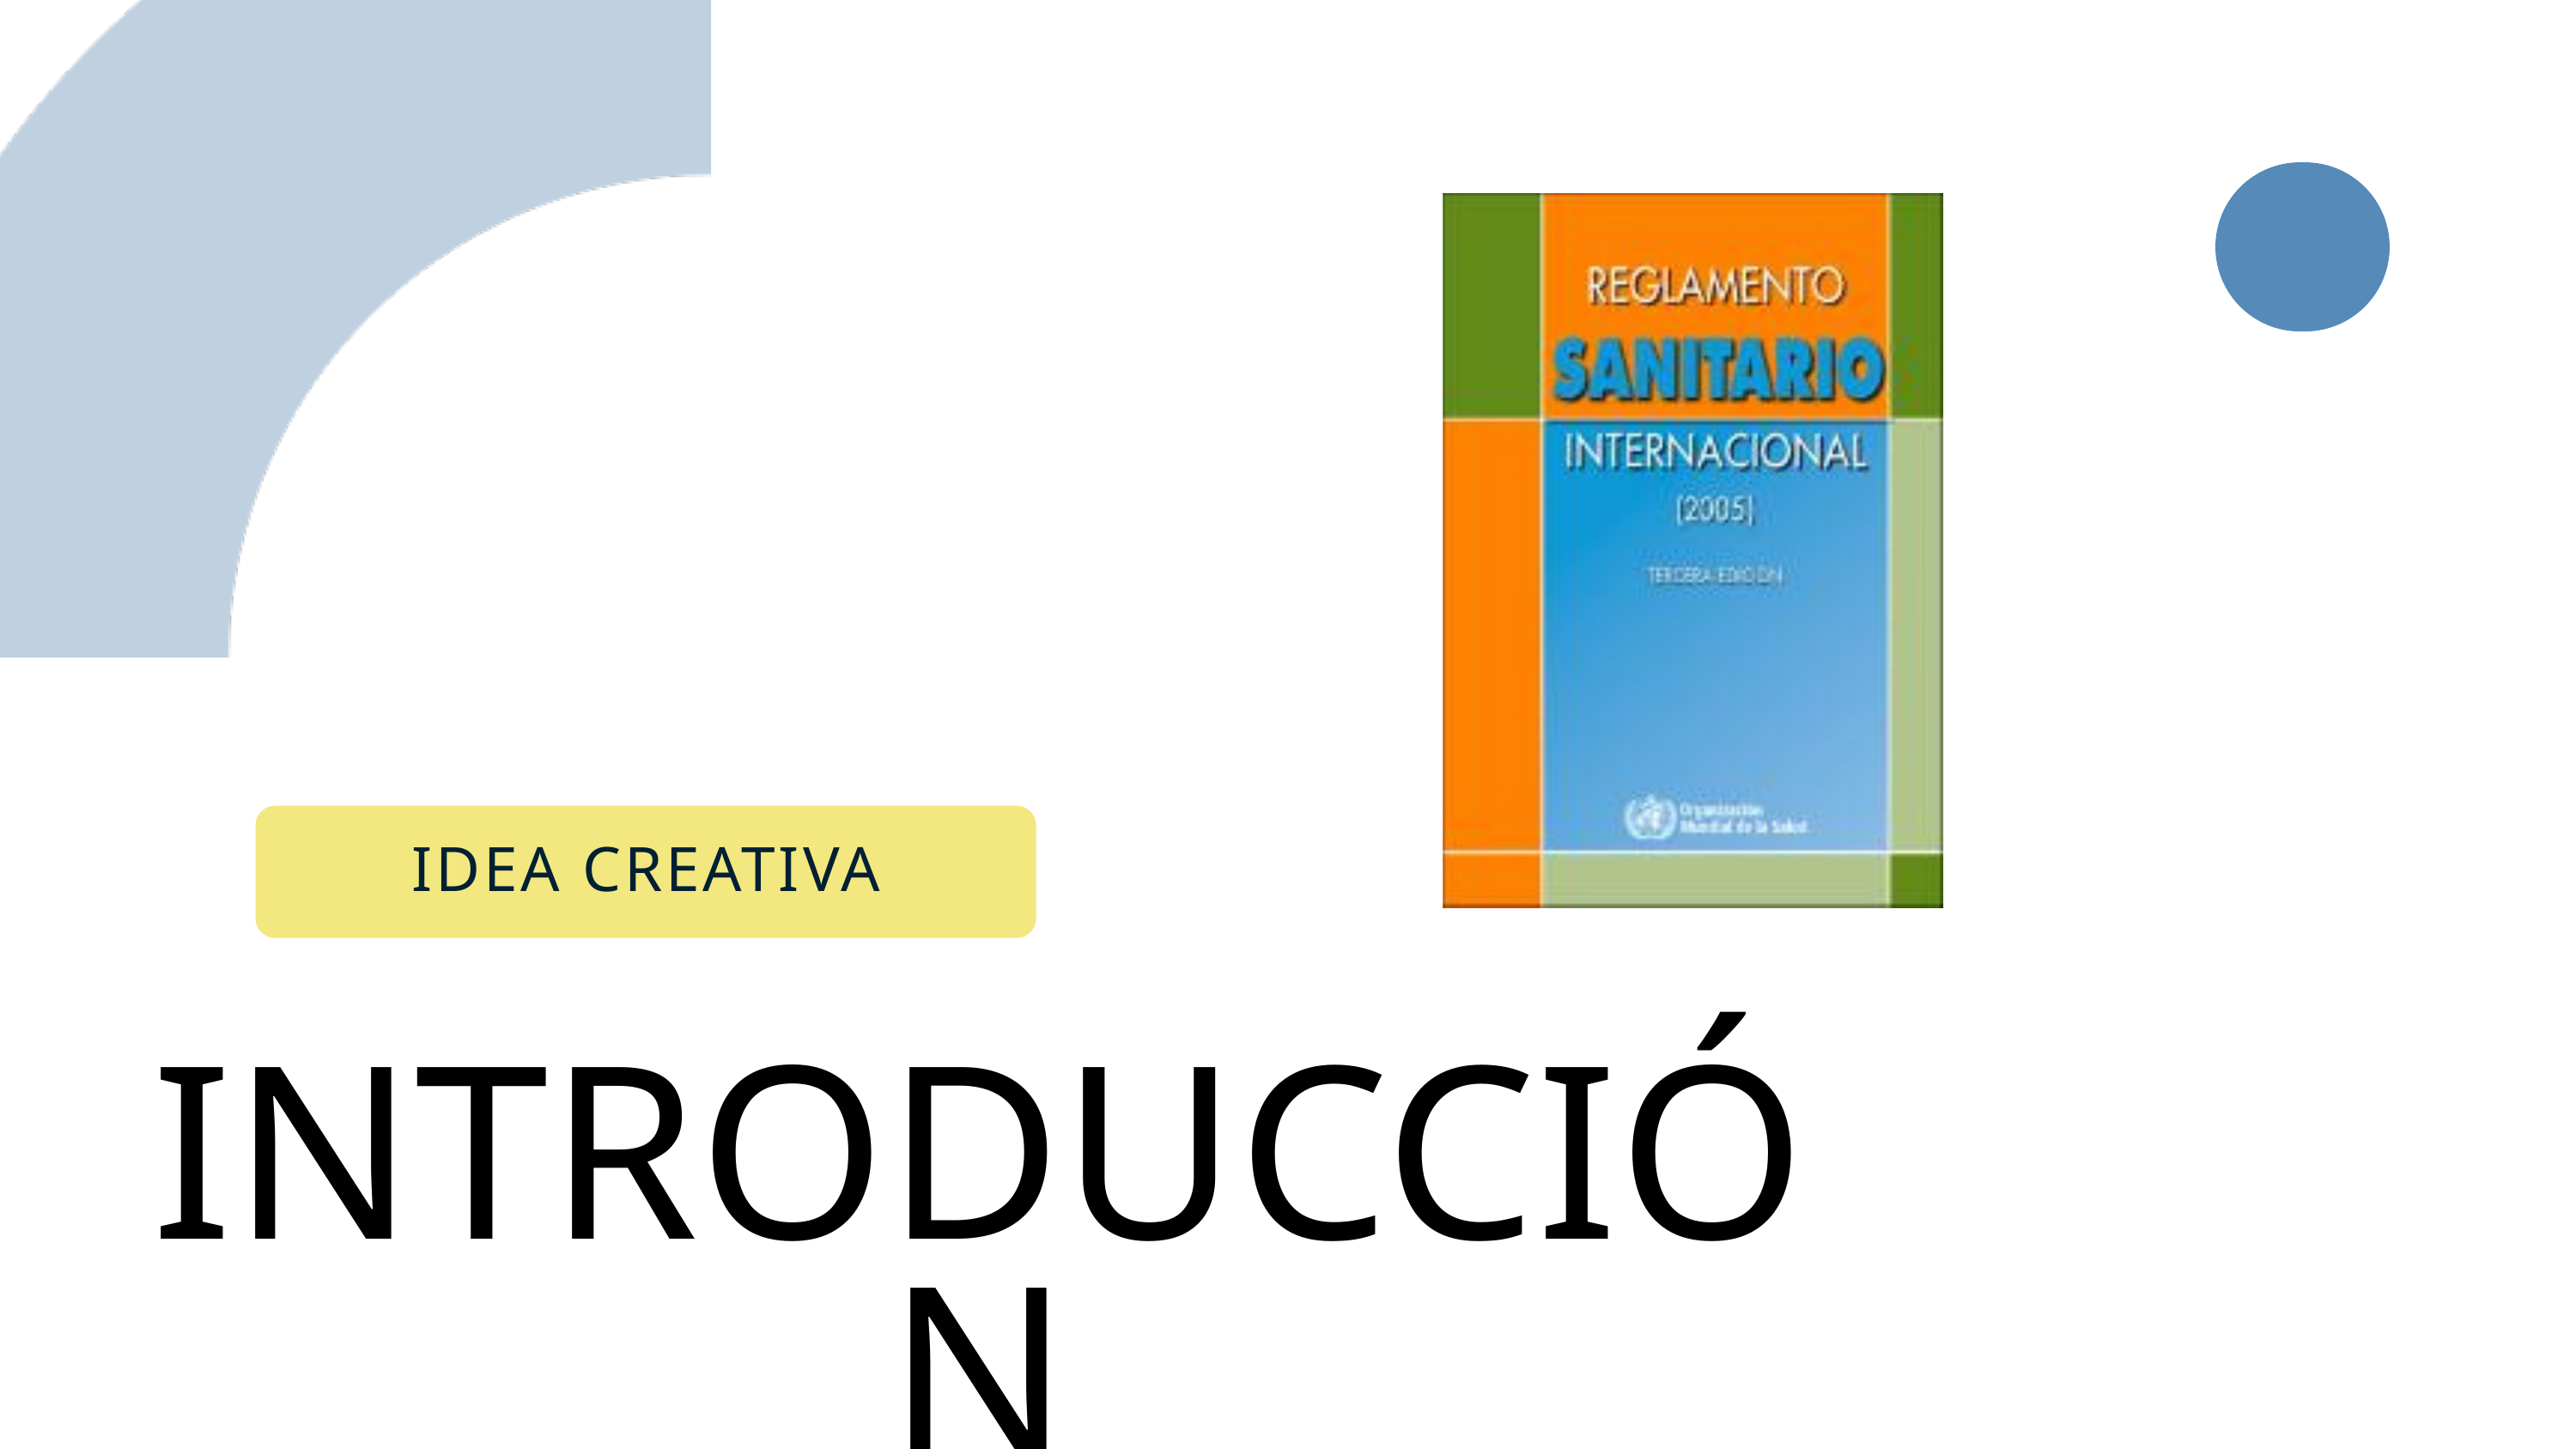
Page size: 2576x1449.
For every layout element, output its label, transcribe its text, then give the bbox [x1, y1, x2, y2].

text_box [255, 805, 1036, 938]
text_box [2215, 161, 2391, 332]
text_box [1443, 193, 1944, 908]
text_box [0, 0, 712, 658]
text_box INTRODUCCIÓN [144, 1065, 1813, 1449]
